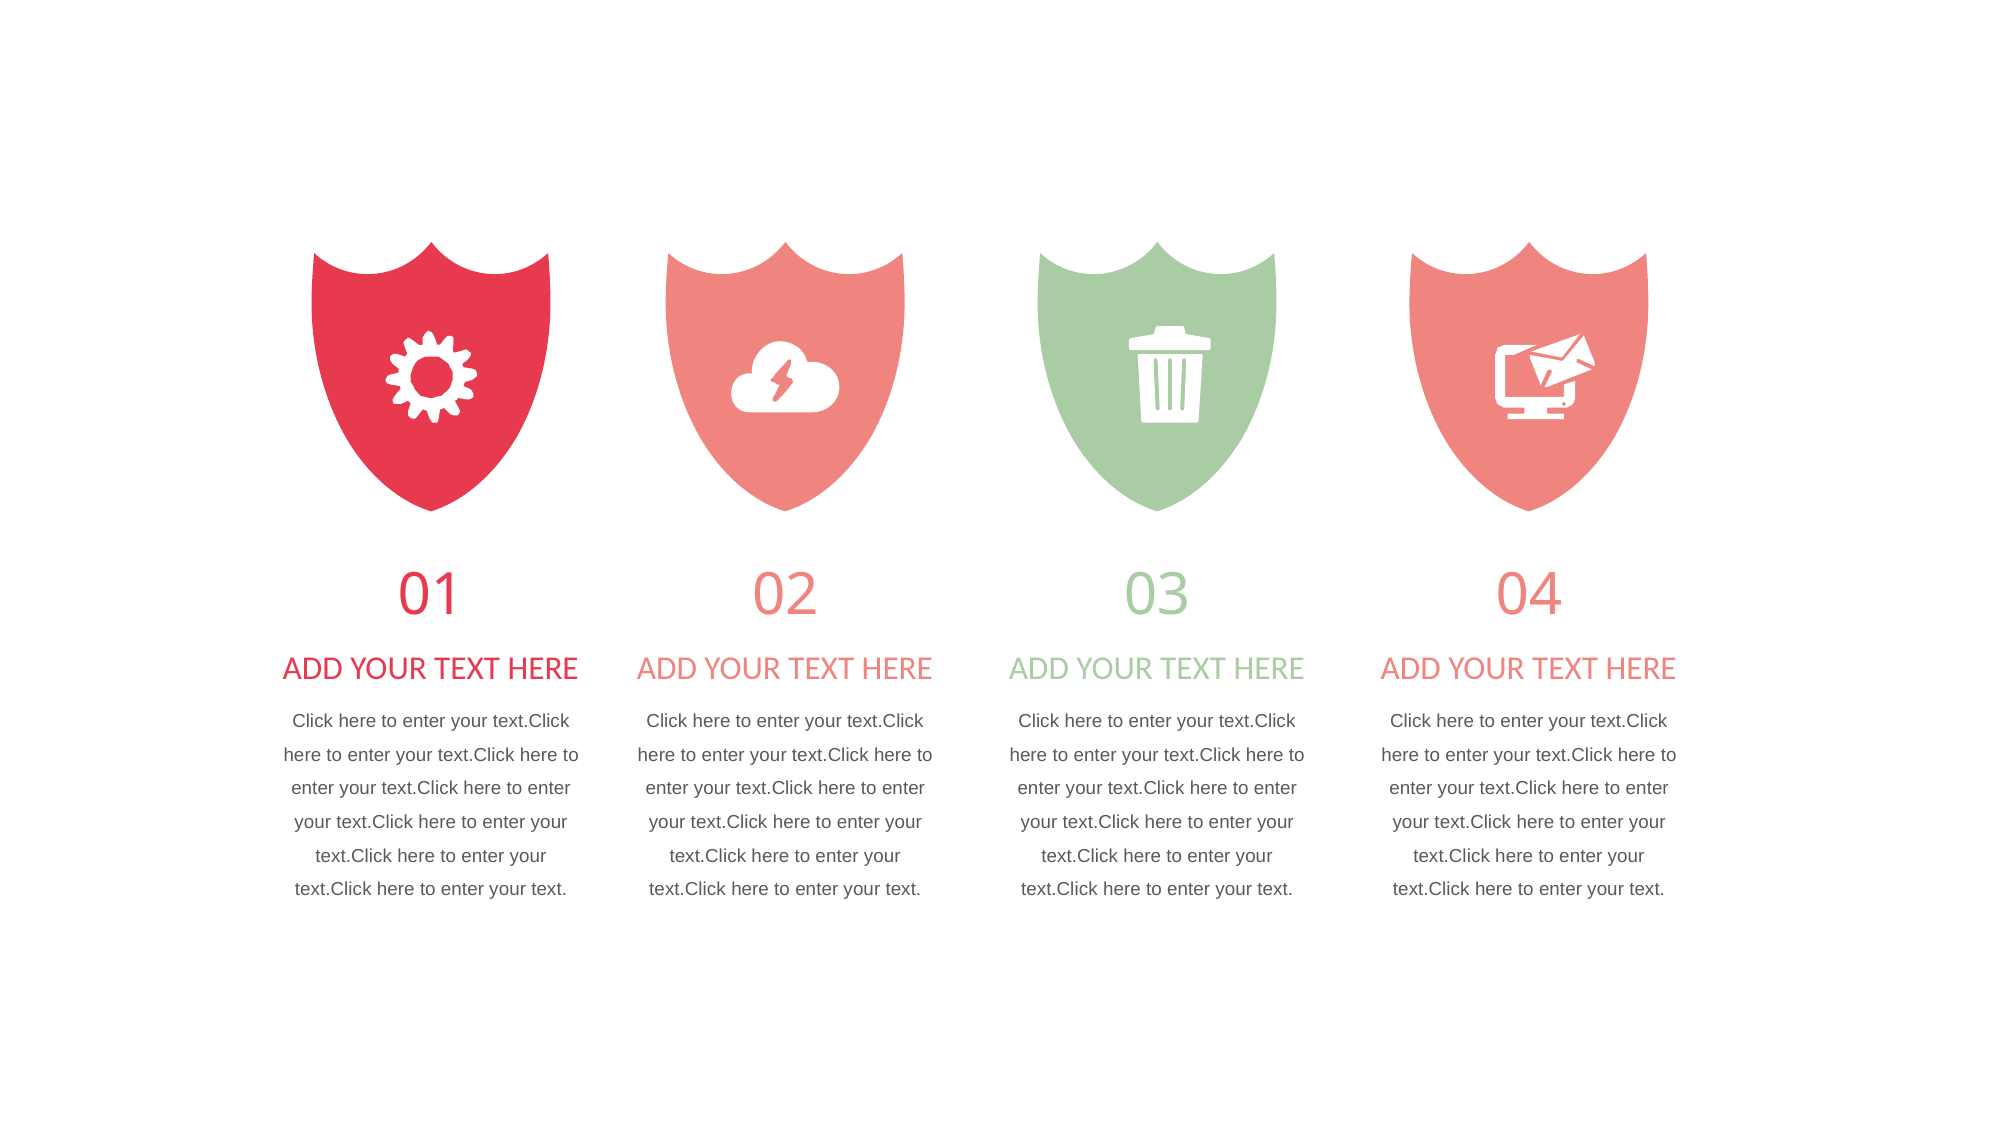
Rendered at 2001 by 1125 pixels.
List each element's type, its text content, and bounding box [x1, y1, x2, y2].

text_box 03 [1074, 548, 1240, 634]
text_box ADD YOUR TEXT HERE [993, 638, 1321, 689]
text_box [1128, 326, 1211, 423]
text_box [385, 330, 477, 423]
text_box [730, 340, 841, 414]
text_box [1409, 241, 1649, 512]
text_box ADD YOUR TEXT HERE [267, 638, 595, 689]
text_box [665, 241, 905, 512]
text_box 04 [1446, 548, 1612, 634]
text_box [1037, 241, 1277, 512]
text_box Click here to enter your text.Click here to enter your text.Click here to enter your text.Click here to enter your text.Click here to enter your text.Click here to enter your text.Click here to enter your text. [618, 689, 953, 907]
text_box [311, 241, 551, 512]
text_box [1529, 335, 1595, 387]
text_box Click here to enter your text.Click here to enter your text.Click here to enter your text.Click here to enter your text.Click here to enter your text.Click here to enter your text.Click here to enter your text. [264, 689, 598, 907]
text_box 01 [348, 548, 514, 634]
text_box ADD YOUR TEXT HERE [622, 638, 949, 689]
text_box Click here to enter your text.Click here to enter your text.Click here to enter your text.Click here to enter your text.Click here to enter your text.Click here to enter your text.Click here to enter your text. [1361, 689, 1696, 907]
text_box [1495, 344, 1576, 420]
text_box ADD YOUR TEXT HERE [1365, 638, 1692, 689]
text_box Click here to enter your text.Click here to enter your text.Click here to enter your text.Click here to enter your text.Click here to enter your text.Click here to enter your text.Click here to enter your text. [990, 689, 1324, 907]
text_box 02 [702, 548, 868, 634]
text_box [1531, 334, 1580, 358]
